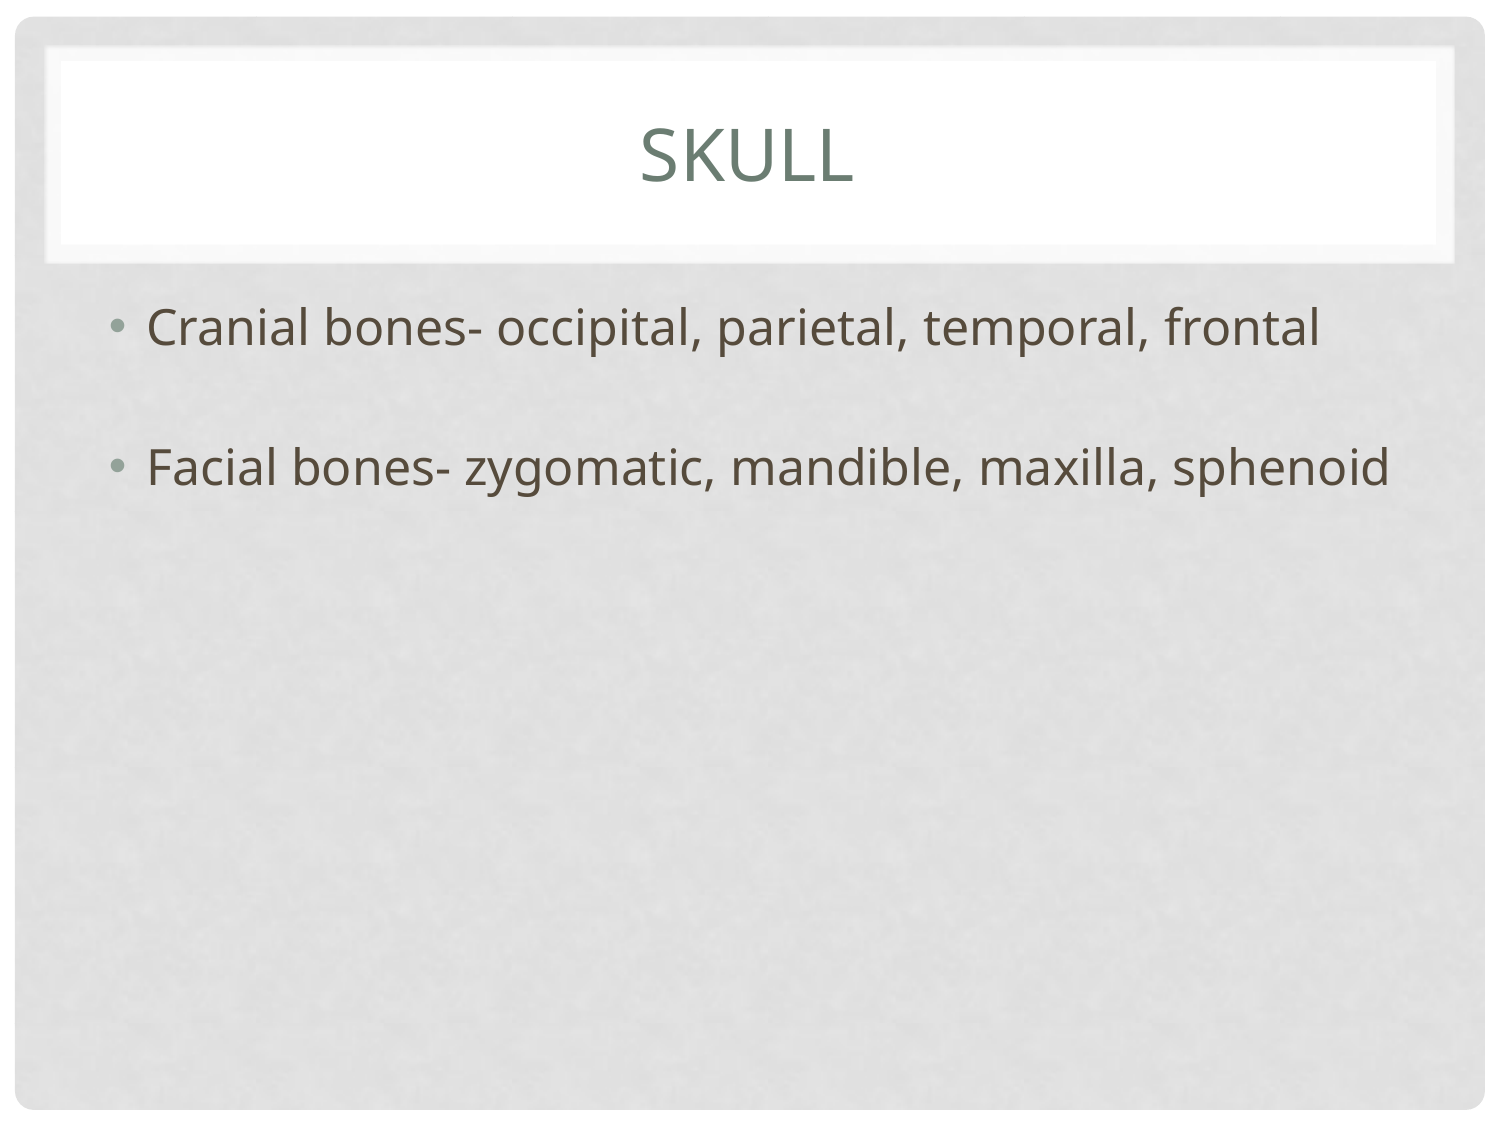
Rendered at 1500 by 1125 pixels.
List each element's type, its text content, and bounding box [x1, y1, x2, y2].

list Cranial bones- occipital, parietal, temporal, frontal Facial bones- zygomatic, mandible, maxilla, sphenoid [75, 287, 1425, 1005]
title skull [69, 66, 1425, 238]
